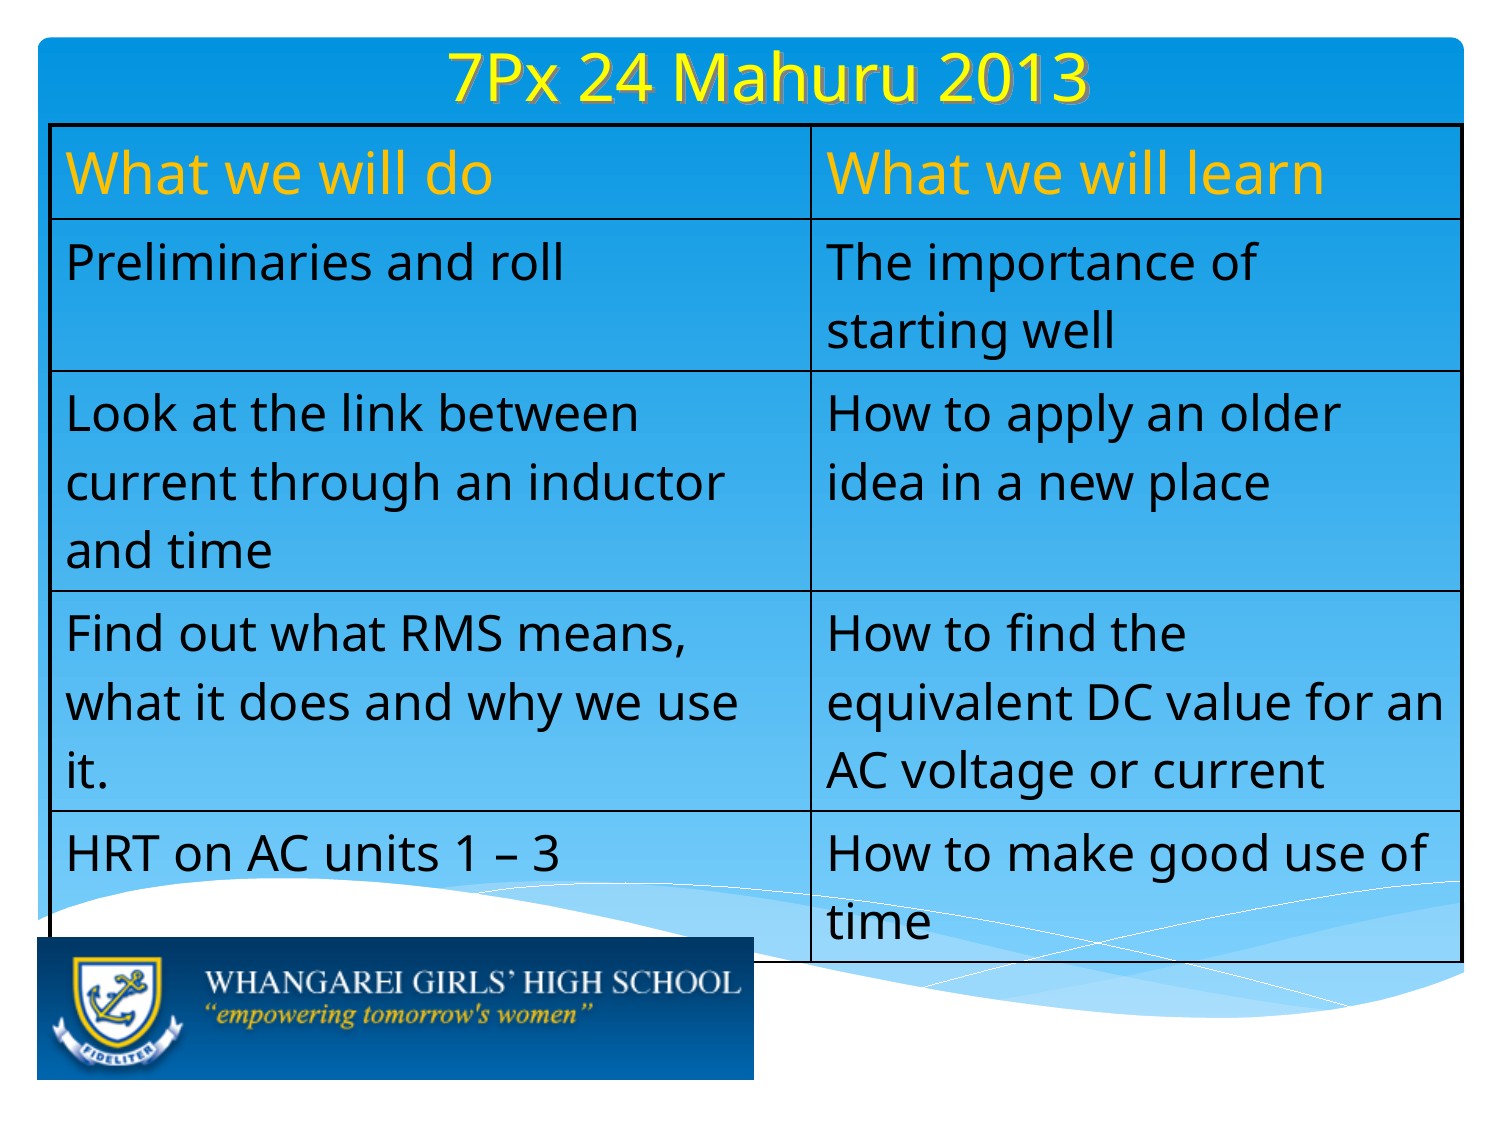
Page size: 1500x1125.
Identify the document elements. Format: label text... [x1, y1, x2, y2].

table_cell The importance of starting well [812, 220, 1460, 370]
table_header What we will learn [812, 127, 1460, 218]
table_cell How to make good use of time [812, 812, 1460, 961]
table_cell Find out what RMS means, what it does and why we use it. [52, 592, 810, 810]
table_cell Look at the link between current through an inductor and time [52, 372, 810, 590]
picture [37, 937, 754, 1080]
text_box 7Px 24 Mahuru 2013 [162, 24, 1375, 123]
table_cell Preliminaries and roll [52, 220, 810, 370]
table_cell How to apply an older idea in a new place [812, 372, 1460, 590]
table_header What we will do [52, 127, 810, 218]
table_cell How to find the equivalent DC value for an AC voltage or current [812, 592, 1460, 810]
table_cell HRT on AC units 1 – 3 [52, 812, 810, 961]
